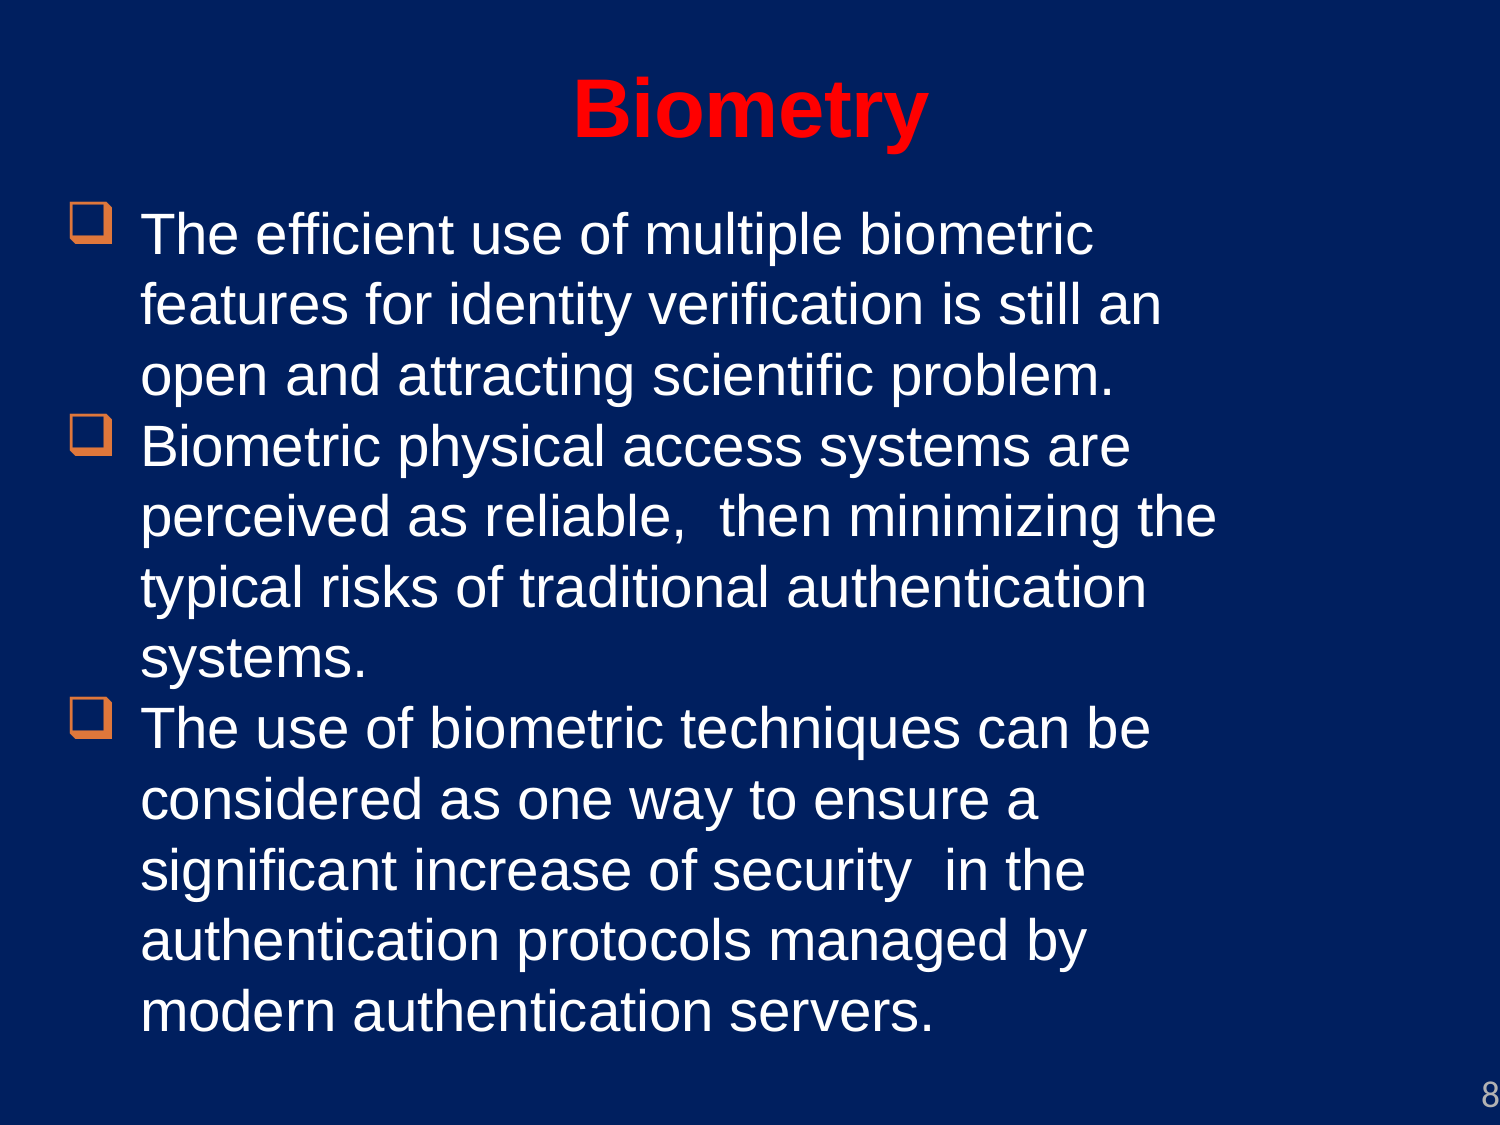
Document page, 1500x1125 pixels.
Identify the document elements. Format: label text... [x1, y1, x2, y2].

slide_number 8 [1437, 1069, 1500, 1125]
list The efficient use of multiple biometric features for identity verification is still an open and attracting scientific problem. Biometric physical access systems are perceived as reliable, then minimizing the typical risks of traditional authentication systems. The use of biometric techniques can be considered as one way to ensure a significant increase of security in the authentication protocols managed by modern authentication servers. [62, 195, 1437, 1052]
title Biometry [44, 53, 1456, 155]
